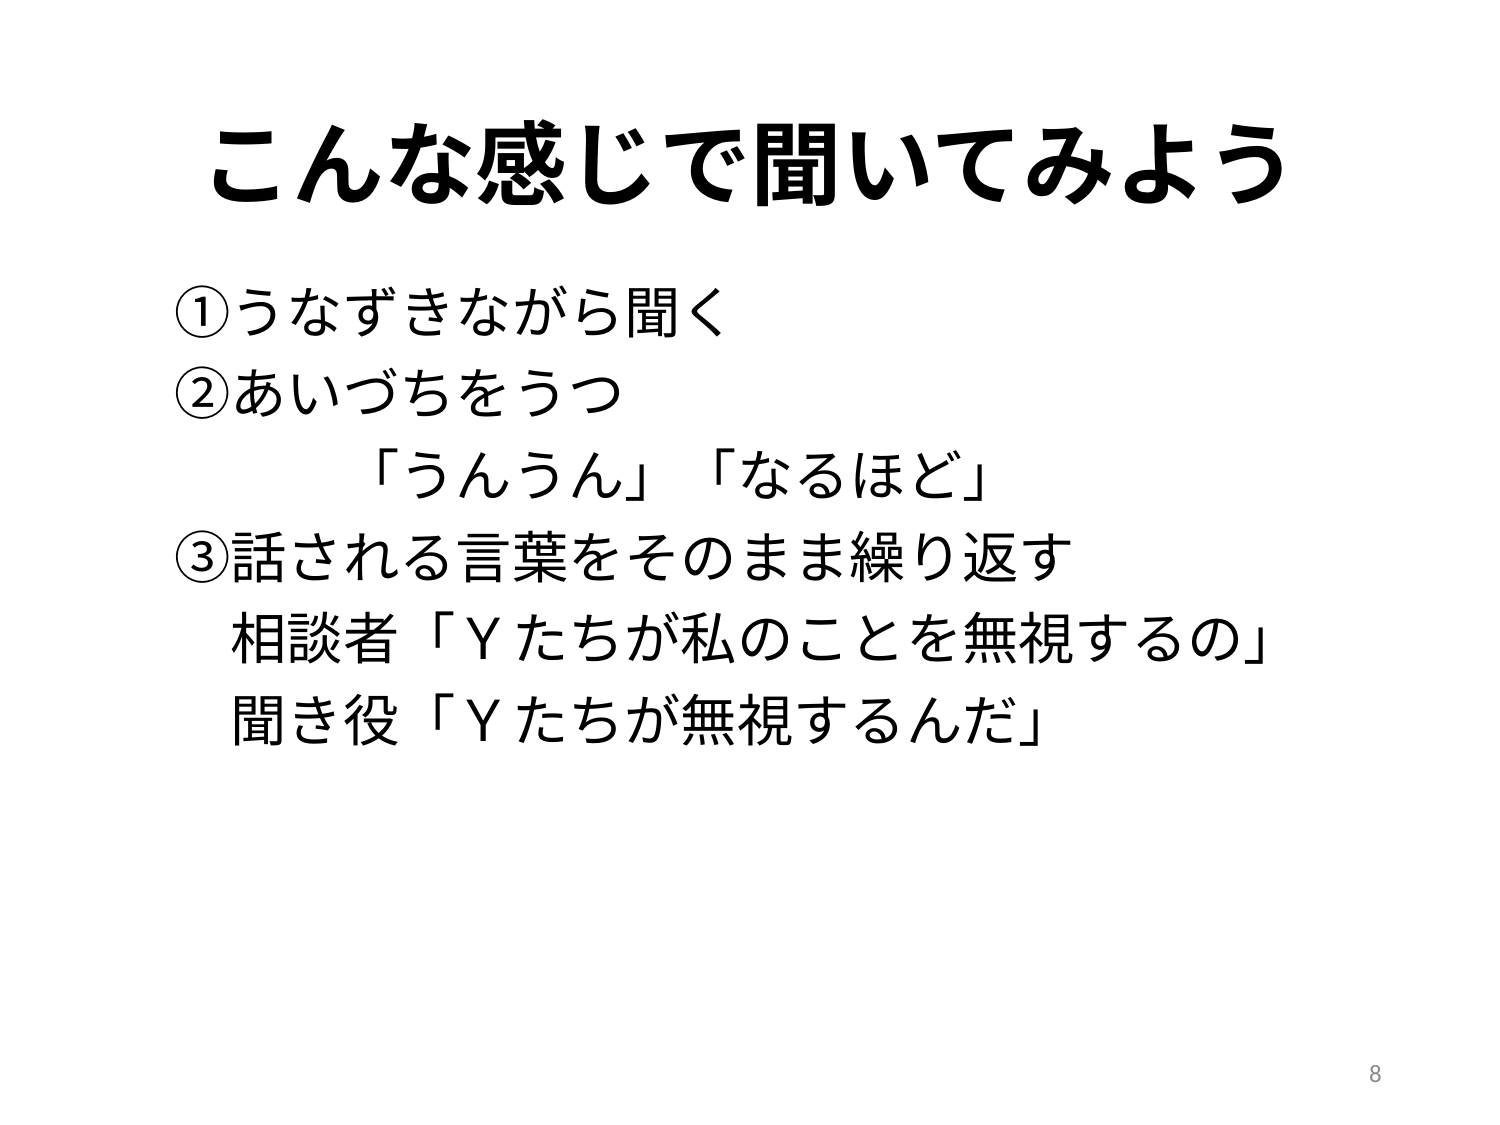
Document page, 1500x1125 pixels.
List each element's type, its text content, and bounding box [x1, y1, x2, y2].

slide_number 8 [1059, 1042, 1397, 1103]
list ①うなずきながら聞く ②あいづちをうつ 「うんうん」「なるほど」 ③話される言葉をそのまま繰り返す 相談者「Ｙたちが私のことを無視するの」 聞き役「Ｙたちが無視するんだ」 [103, 277, 1446, 977]
title こんな感じで聞いてみよう [103, 59, 1397, 277]
